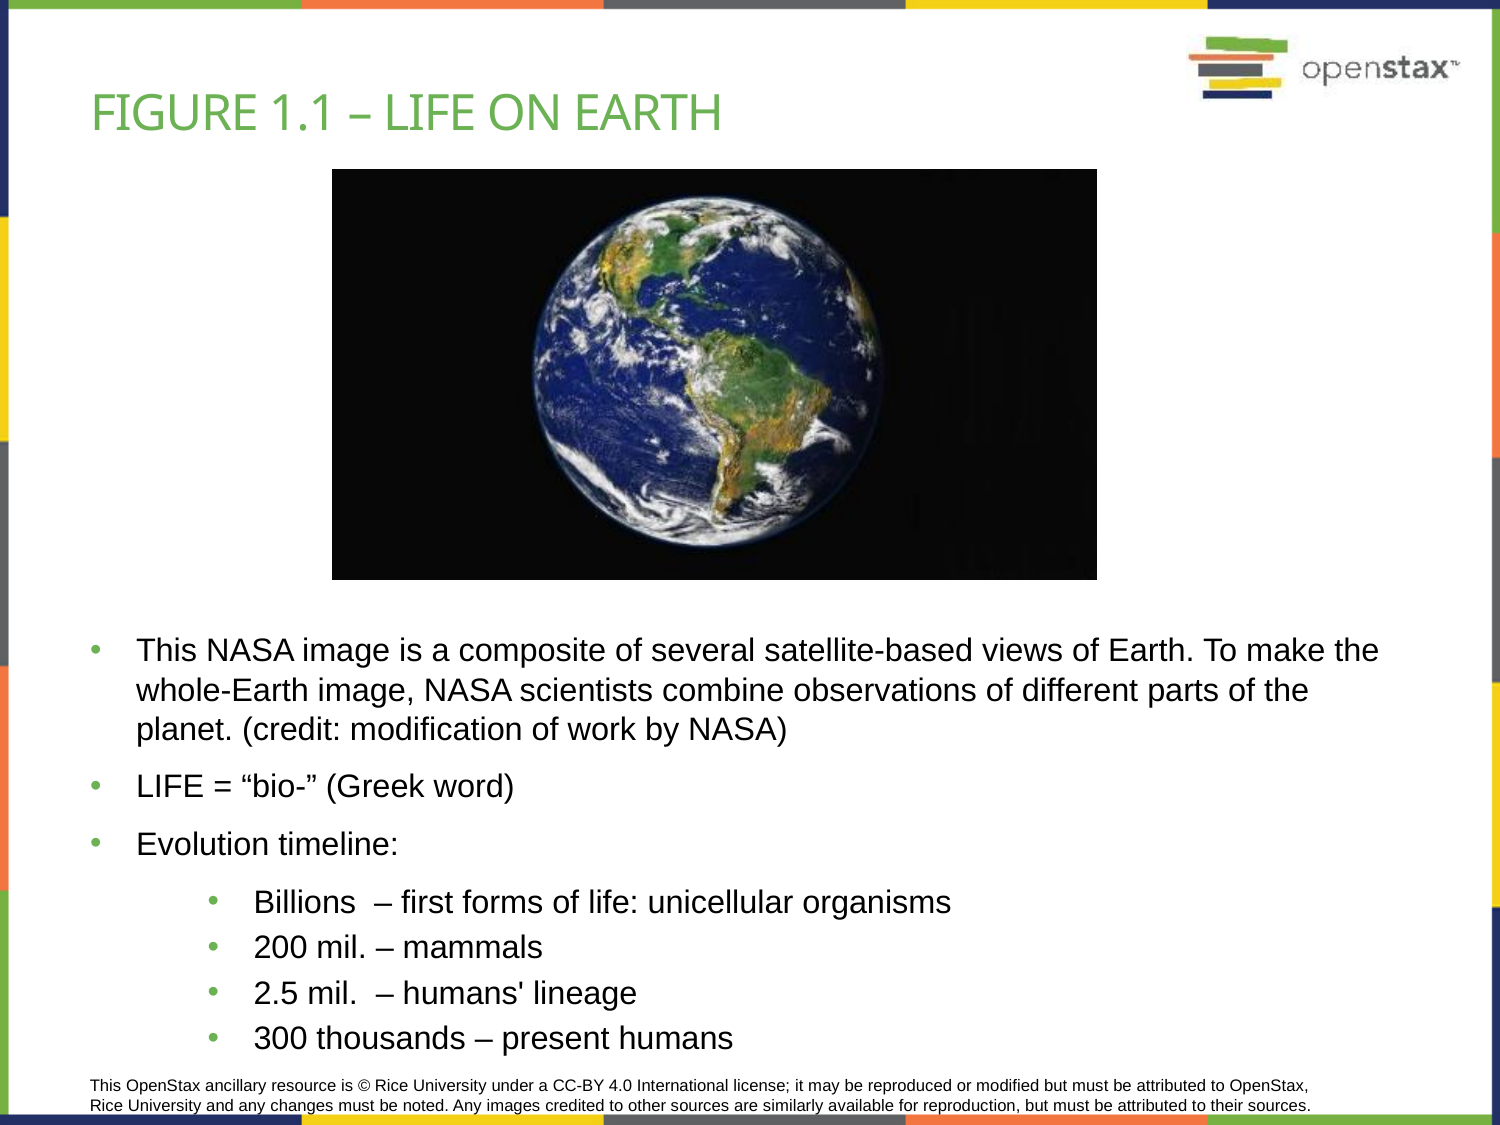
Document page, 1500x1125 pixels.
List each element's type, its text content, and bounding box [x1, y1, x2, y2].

text_box This OpenStax ancillary resource is © Rice University under a CC-BY 4.0 International license; it may be reproduced or modified but must be attributed to OpenStax, Rice University and any changes must be noted. Any images credited to other sources are similarly available for reproduction, but must be attributed to their sources. [75, 1068, 1336, 1114]
list This NASA image is a composite of several satellite-based views of Earth. To make the whole-Earth image, NASA scientists combine observations of different parts of the planet. (credit: modification of work by NASA) LIFE = “bio-” (Greek word) Evolution timeline: Billions – first forms of life: unicellular organisms 200 mil. – mammals 2.5 mil. – humans' lineage 300 thousands – present humans [75, 621, 1398, 1068]
picture [0, 0, 1500, 1125]
title Figure 1.1 – life on earth [75, 39, 1398, 148]
